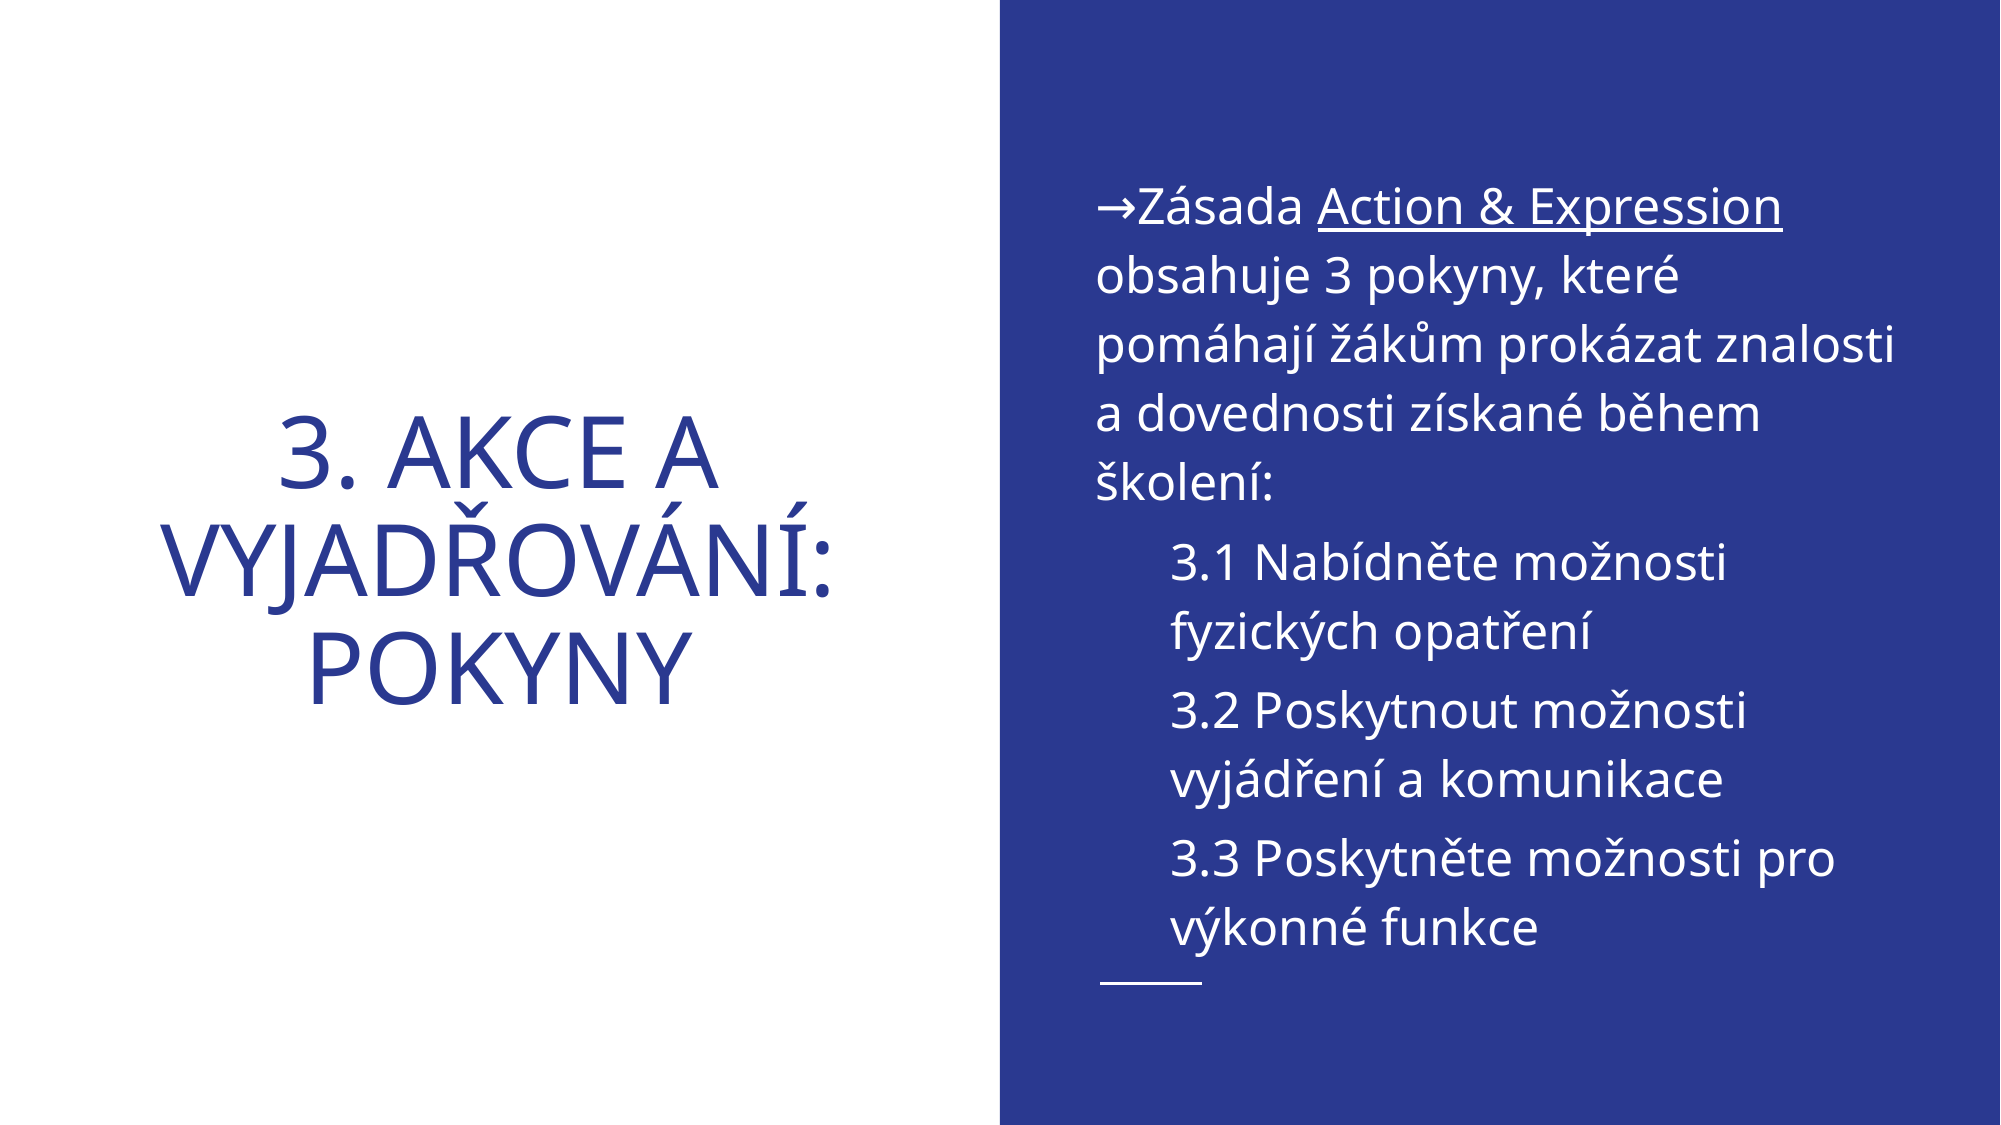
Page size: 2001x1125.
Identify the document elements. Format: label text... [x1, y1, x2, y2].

list →Zásada Action & Expression obsahuje 3 pokyny, které pomáhají žákům prokázat znalosti a dovednosti získané během školení: 3.1 Nabídněte možnosti fyzických opatření 3.2 Poskytnout možnosti vyjádření a komunikace 3.3 Poskytněte možnosti pro výkonné funkce [1080, 158, 1920, 967]
title 3. AKCE A VYJADŘOVÁNÍ: POKYNY [56, 391, 942, 734]
